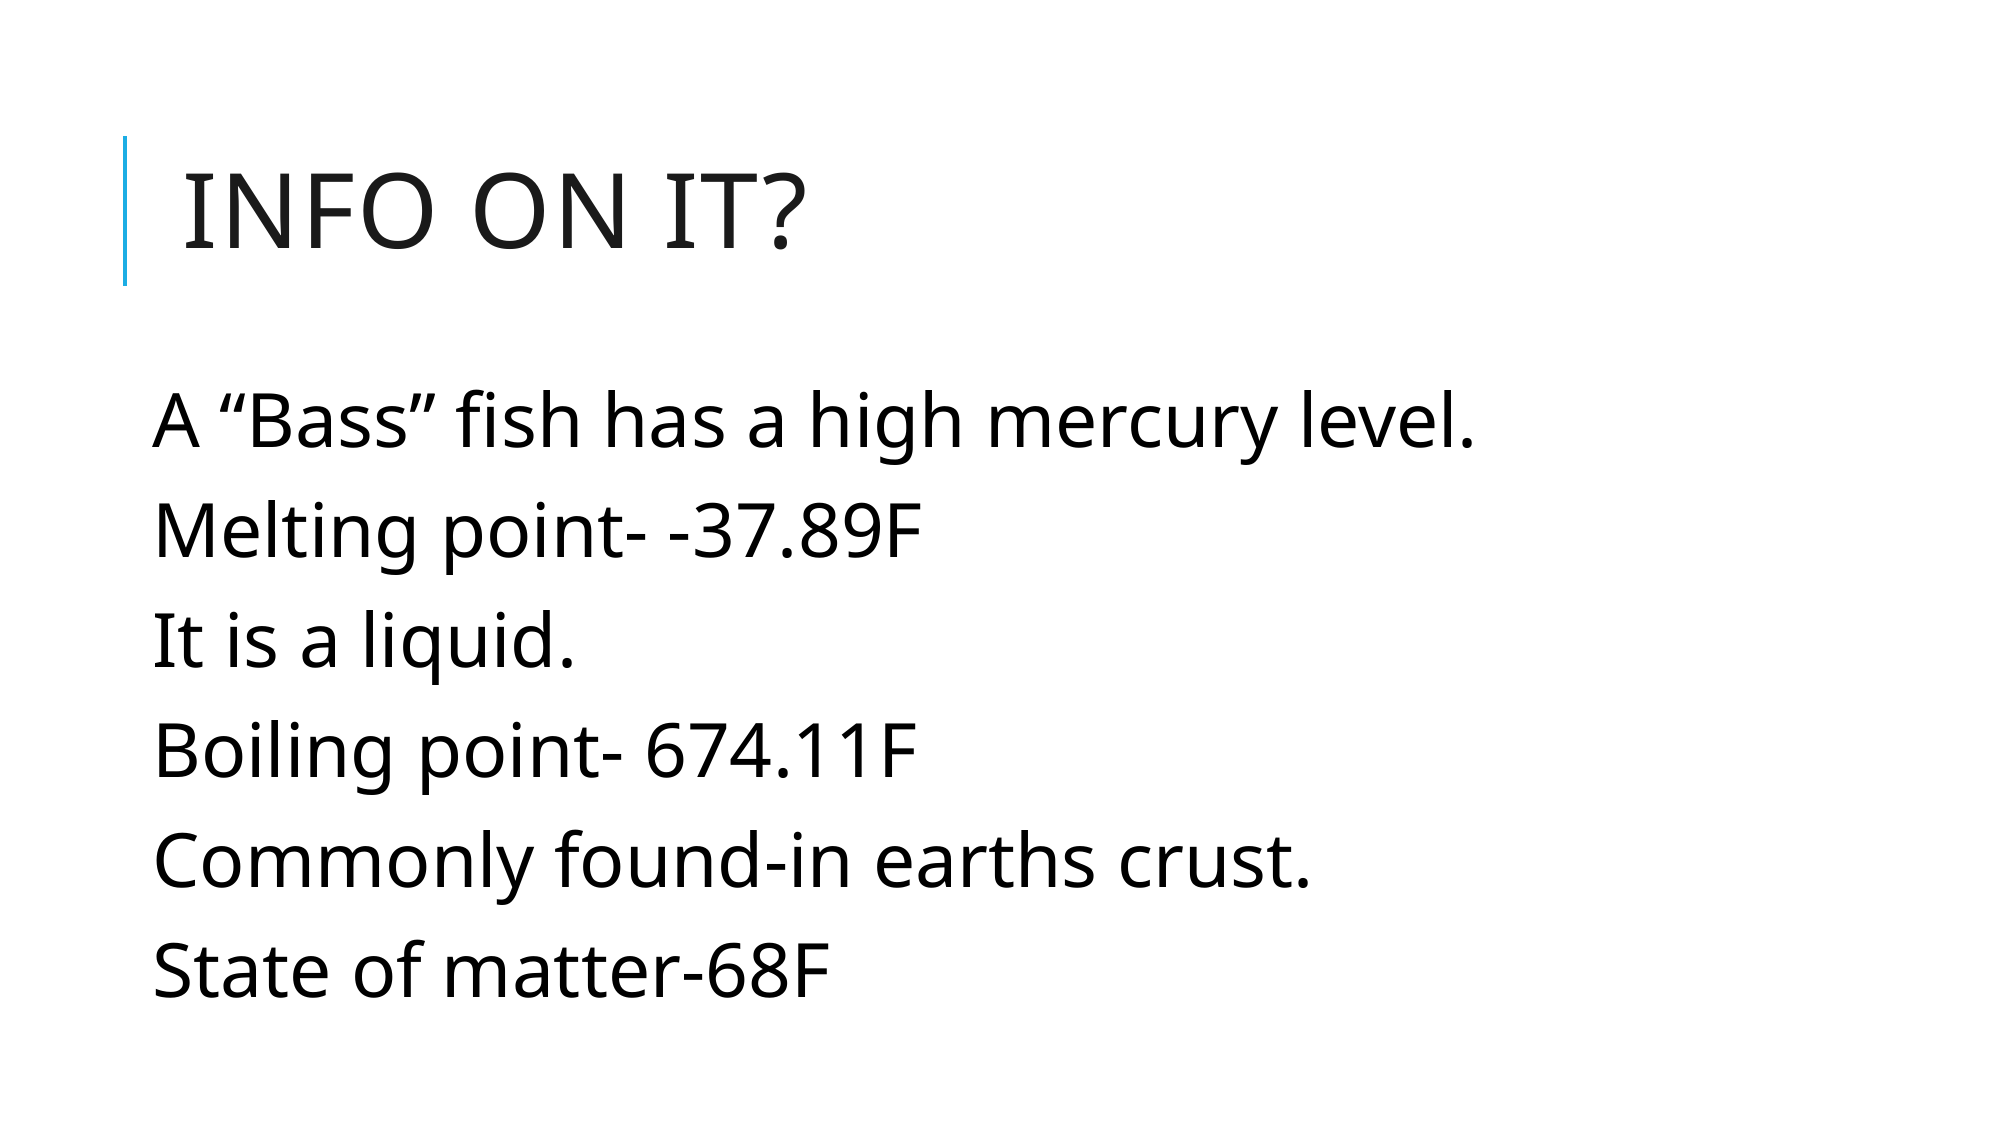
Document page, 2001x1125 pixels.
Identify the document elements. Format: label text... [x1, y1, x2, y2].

list A “Bass” fish has a high mercury level. Melting point- -37.89F It is a liquid. Boiling point- 674.11F Commonly found-in earths crust. State of matter-68F [137, 375, 1763, 1035]
title Info on it? [168, 96, 1763, 342]
